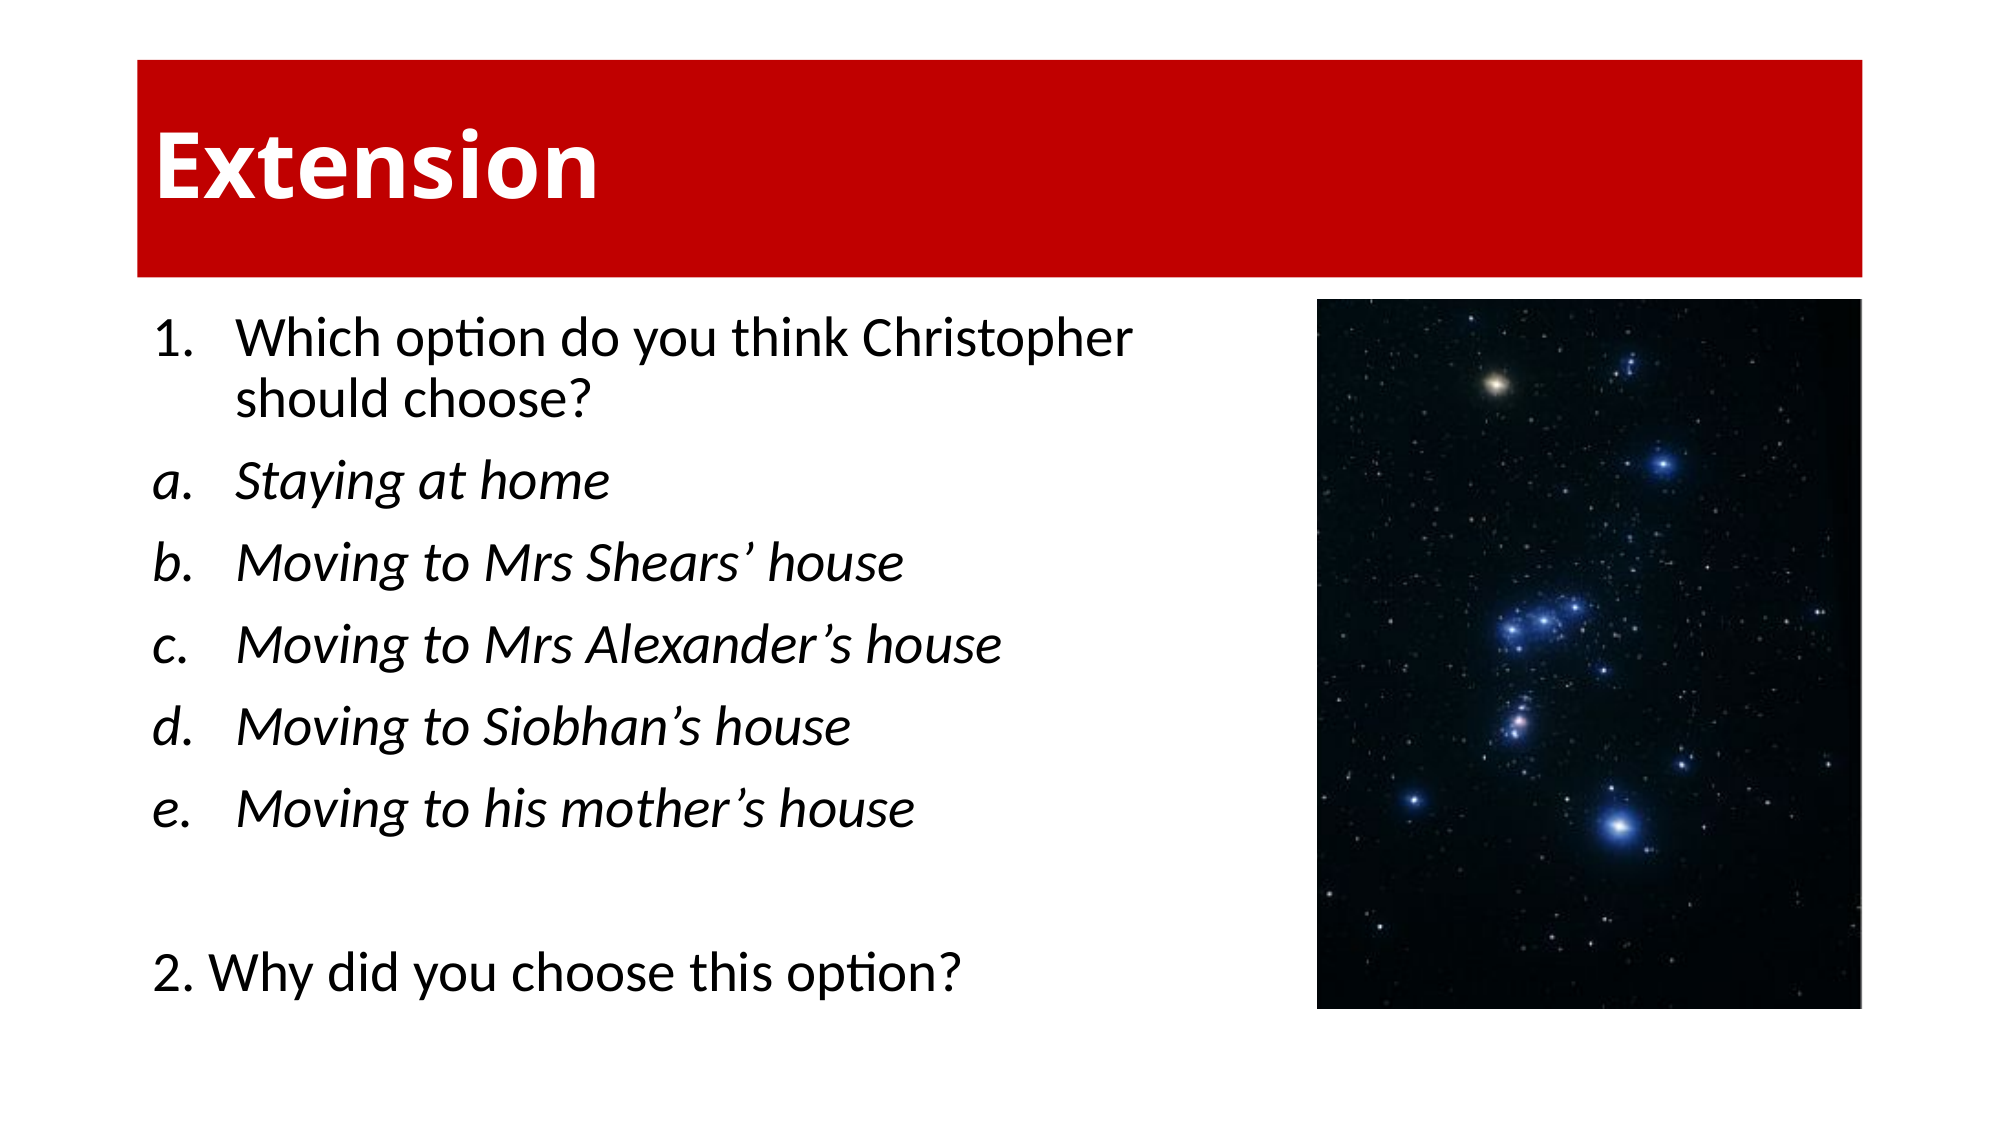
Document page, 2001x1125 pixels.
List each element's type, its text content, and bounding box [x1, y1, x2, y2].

list Which option do you think Christopher should choose? Staying at home Moving to Mrs Shears’ house Moving to Mrs Alexander’s house Moving to Siobhan’s house Moving to his mother’s house 2. Why did you choose this option? [137, 299, 1318, 1014]
title Extension [137, 59, 1863, 278]
picture [1317, 299, 1863, 1009]
